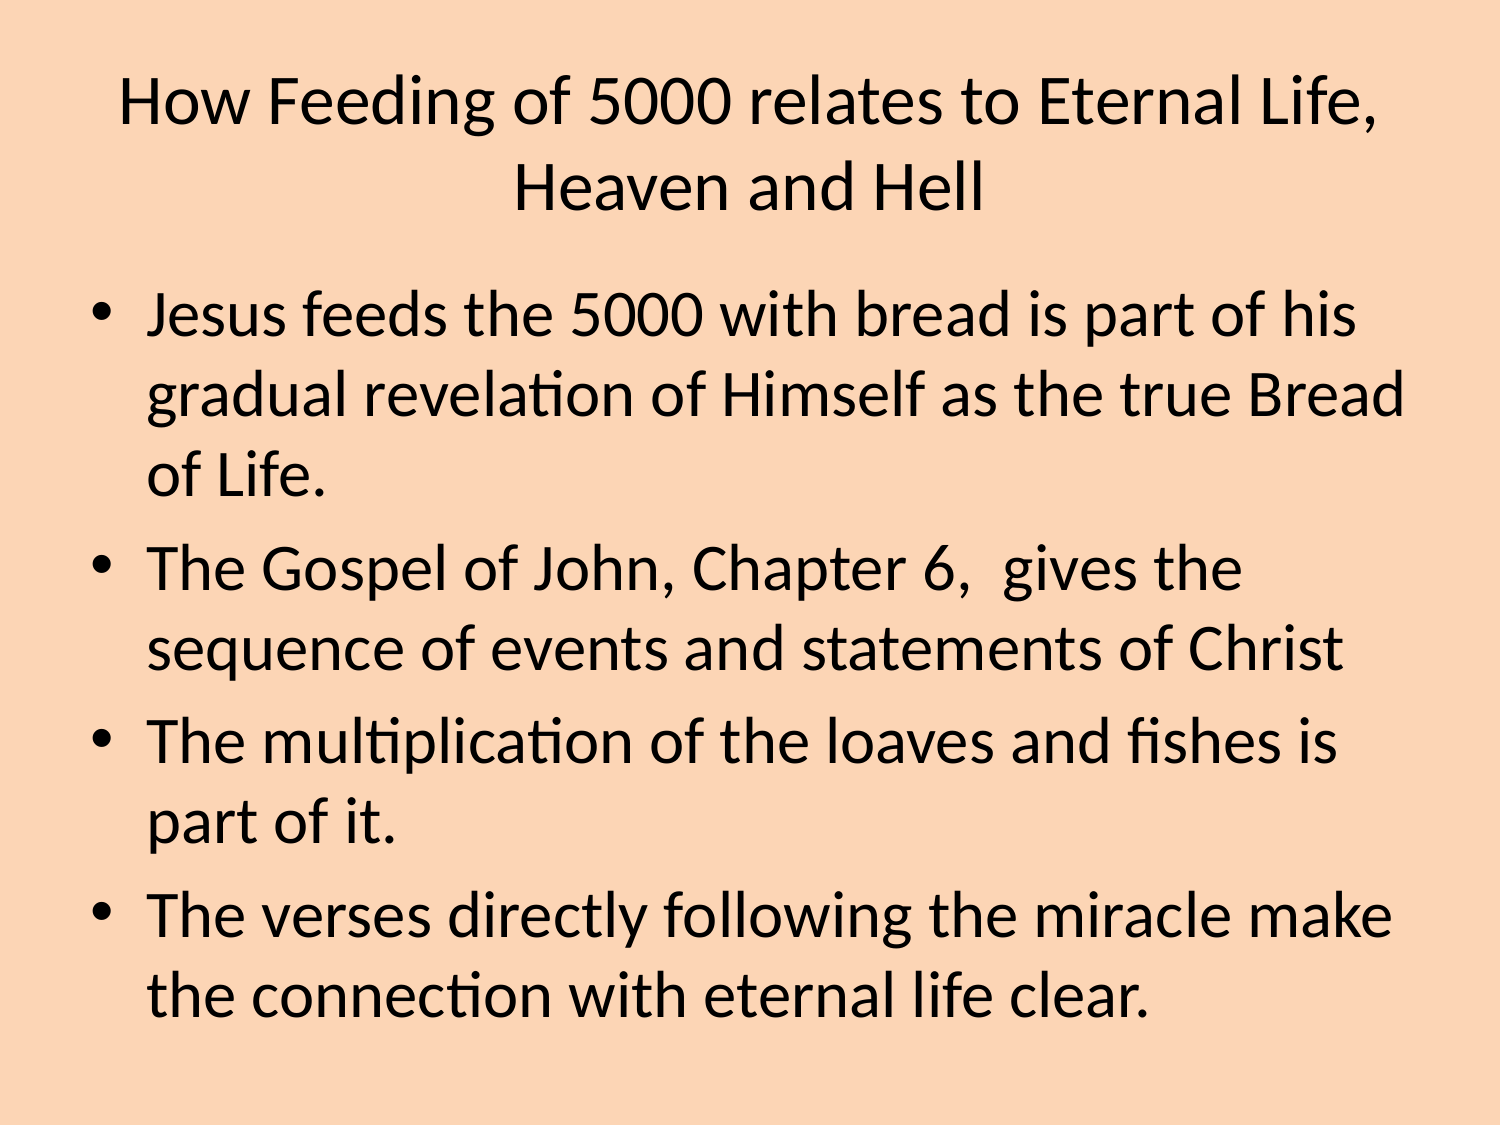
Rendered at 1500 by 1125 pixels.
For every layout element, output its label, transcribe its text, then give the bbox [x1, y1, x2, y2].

list Jesus feeds the 5000 with bread is part of his gradual revelation of Himself as the true Bread of Life. The Gospel of John, Chapter 6, gives the sequence of events and statements of Christ The multiplication of the loaves and fishes is part of it. The verses directly following the miracle make the connection with eternal life clear. [75, 262, 1425, 1098]
title How Feeding of 5000 relates to Eternal Life, Heaven and Hell [75, 45, 1425, 233]
